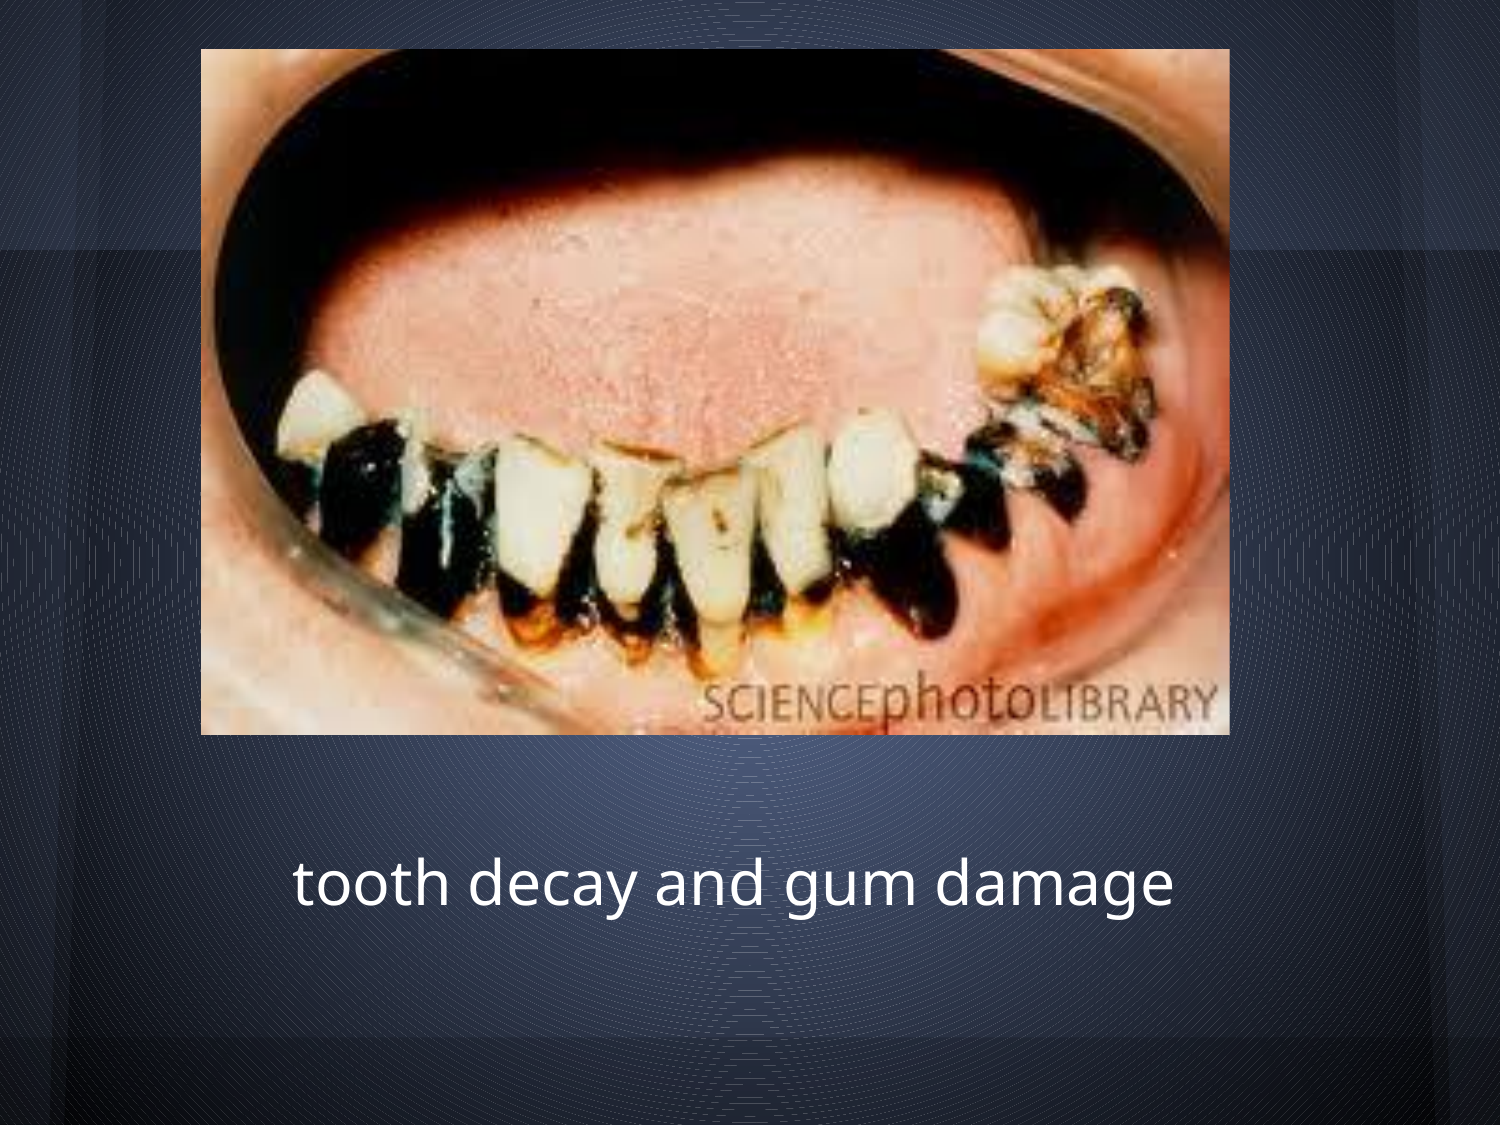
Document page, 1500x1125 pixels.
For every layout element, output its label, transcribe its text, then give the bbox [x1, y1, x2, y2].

list tooth decay and gum damage [277, 827, 1500, 1125]
text_box [201, 49, 1230, 735]
